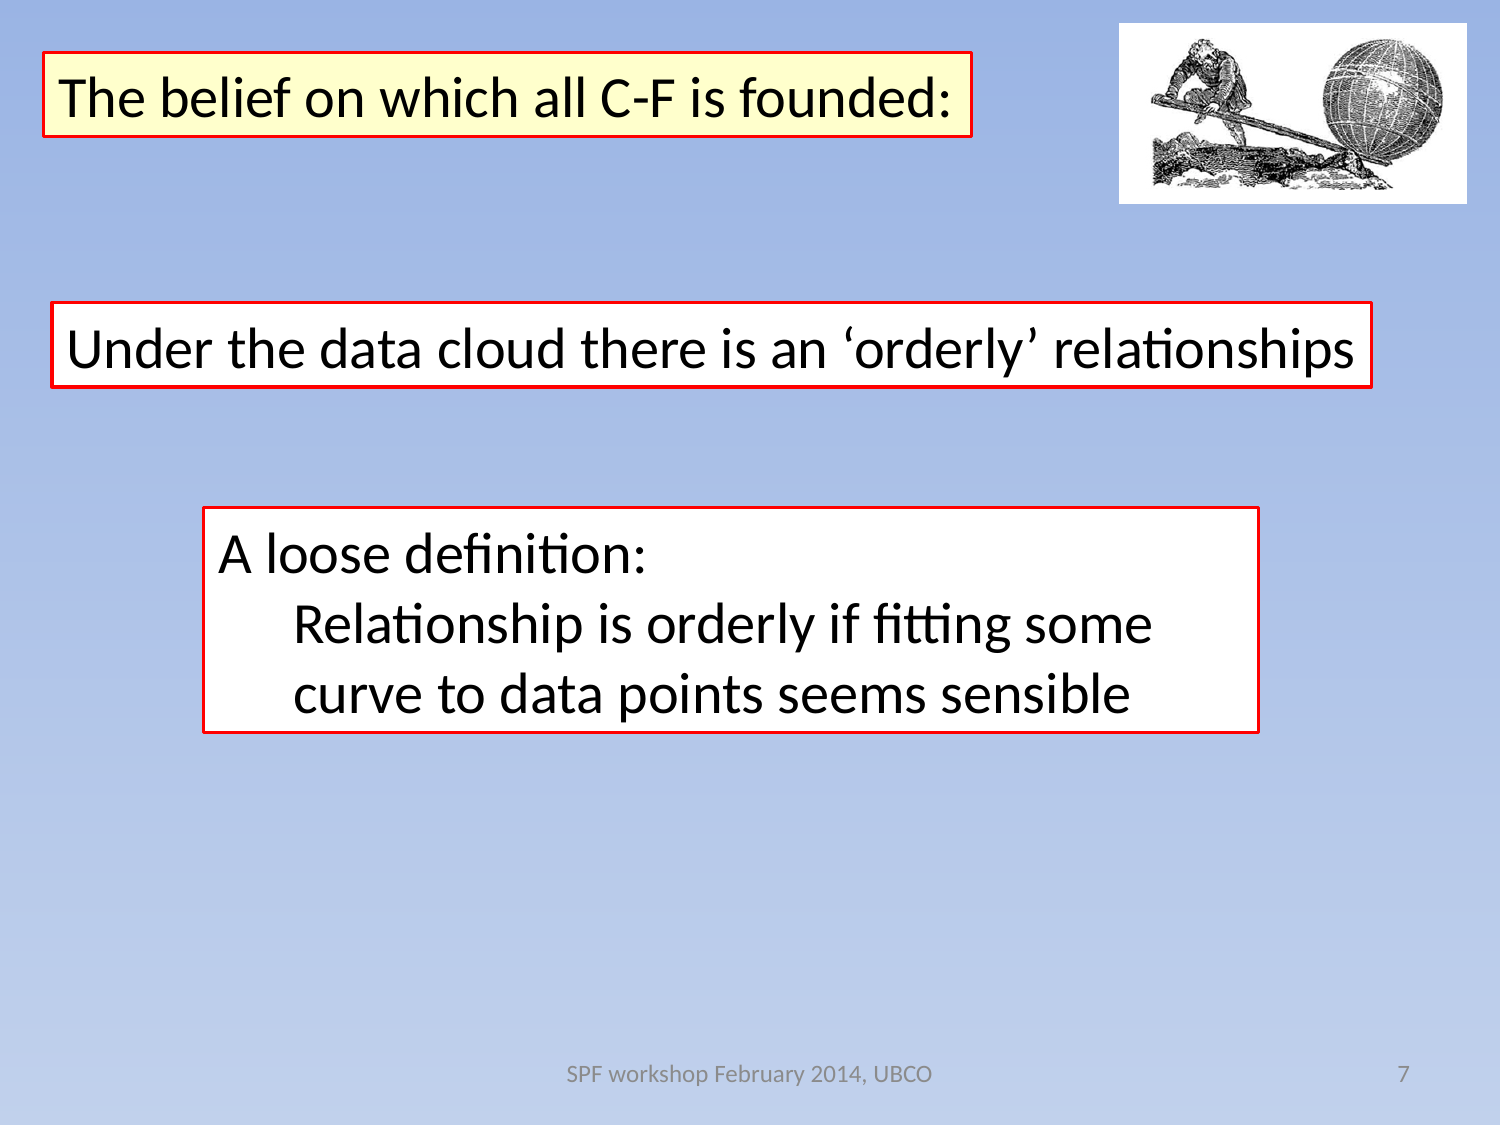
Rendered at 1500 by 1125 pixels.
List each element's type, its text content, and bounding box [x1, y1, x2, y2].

text_box Under the data cloud there is an ‘orderly’ relationships [51, 302, 1372, 388]
picture [1119, 23, 1467, 205]
footer SPF workshop February 2014, UBCO [512, 1042, 988, 1103]
slide_number 7 [1074, 1042, 1425, 1103]
text_box The belief on which all C-F is founded: [43, 52, 972, 137]
text_box A loose definition: Relationship is orderly if fitting some curve to data points seems sensible [203, 507, 1259, 733]
